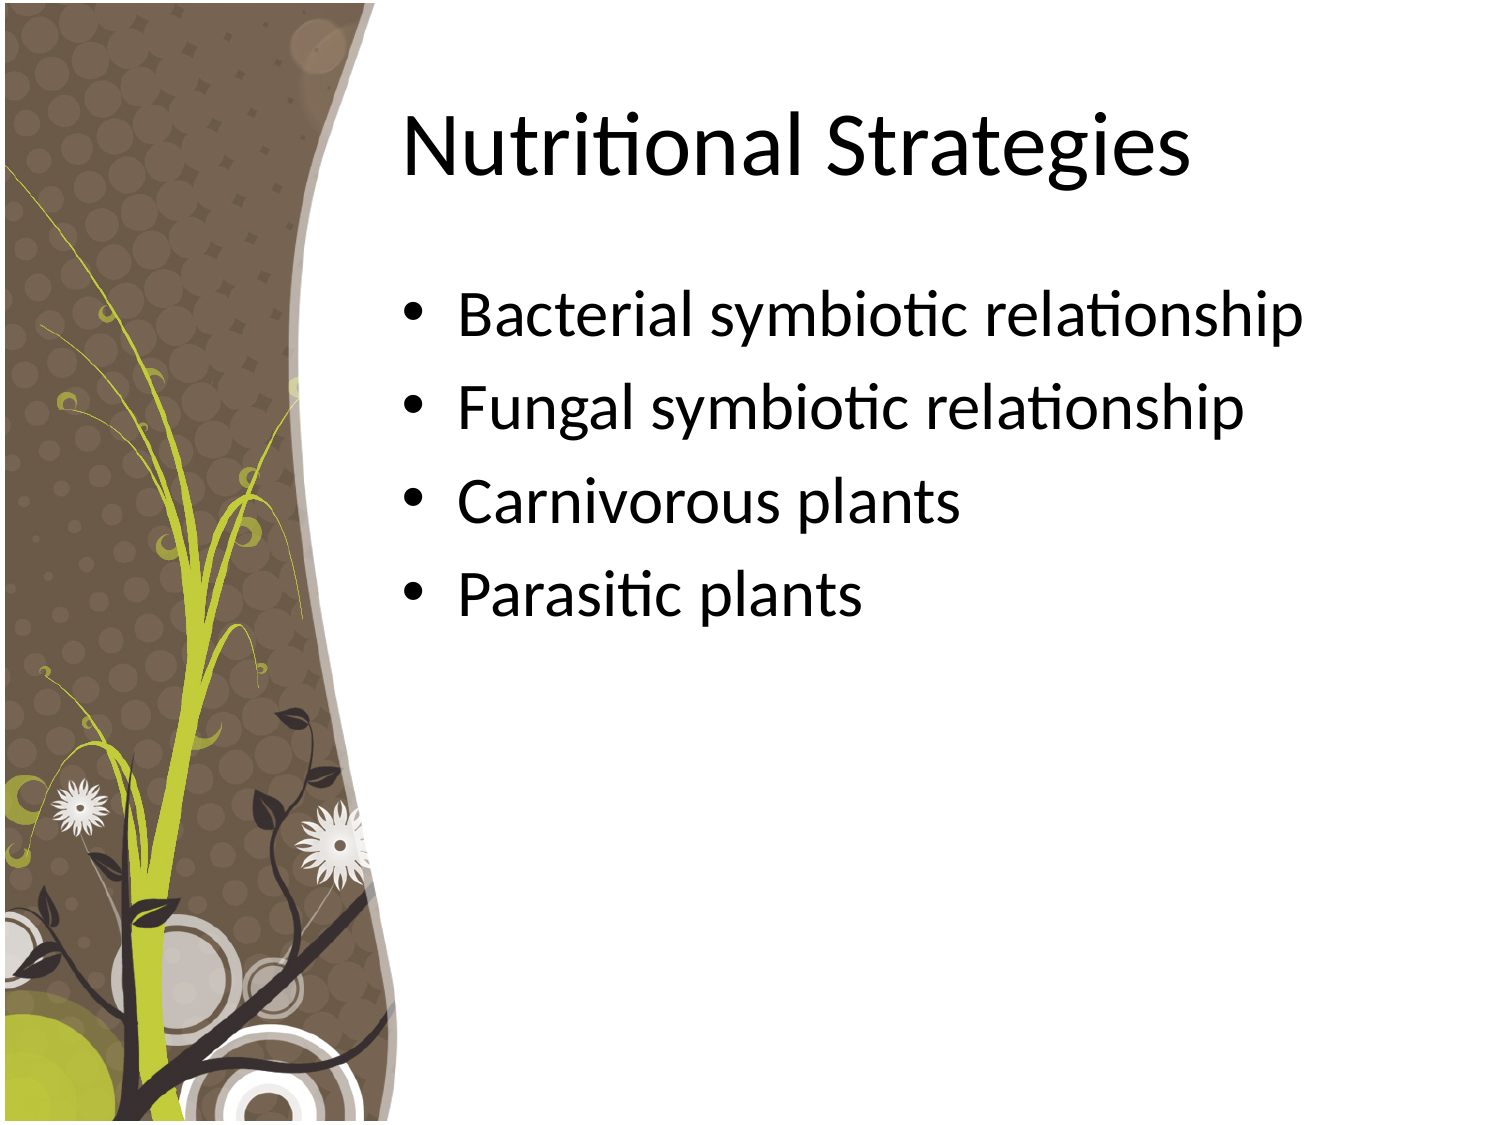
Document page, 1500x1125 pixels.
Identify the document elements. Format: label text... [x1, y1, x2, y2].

list Bacterial symbiotic relationship Fungal symbiotic relationship Carnivorous plants Parasitic plants [386, 262, 1426, 1006]
title Nutritional Strategies [386, 44, 1426, 233]
picture [0, 0, 1500, 1125]
